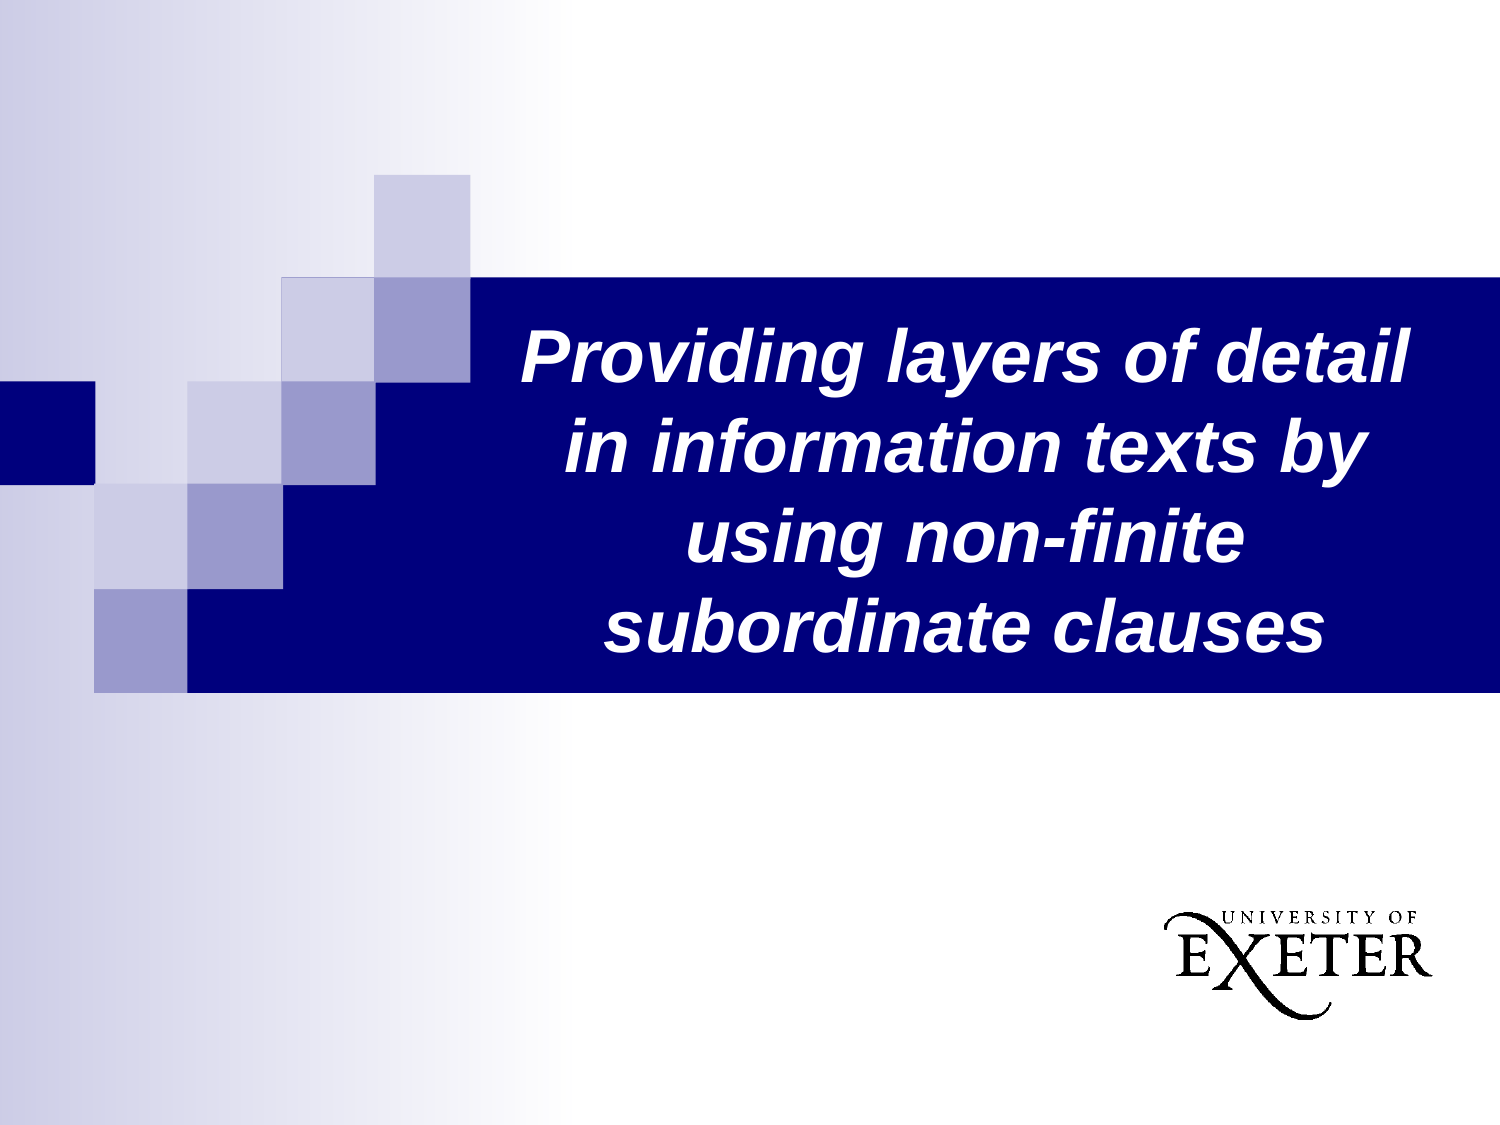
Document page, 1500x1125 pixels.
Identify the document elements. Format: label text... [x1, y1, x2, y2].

picture [1160, 908, 1434, 1022]
text_box Providing layers of detail in information texts by using non-finite subordinate clauses [478, 299, 1454, 675]
